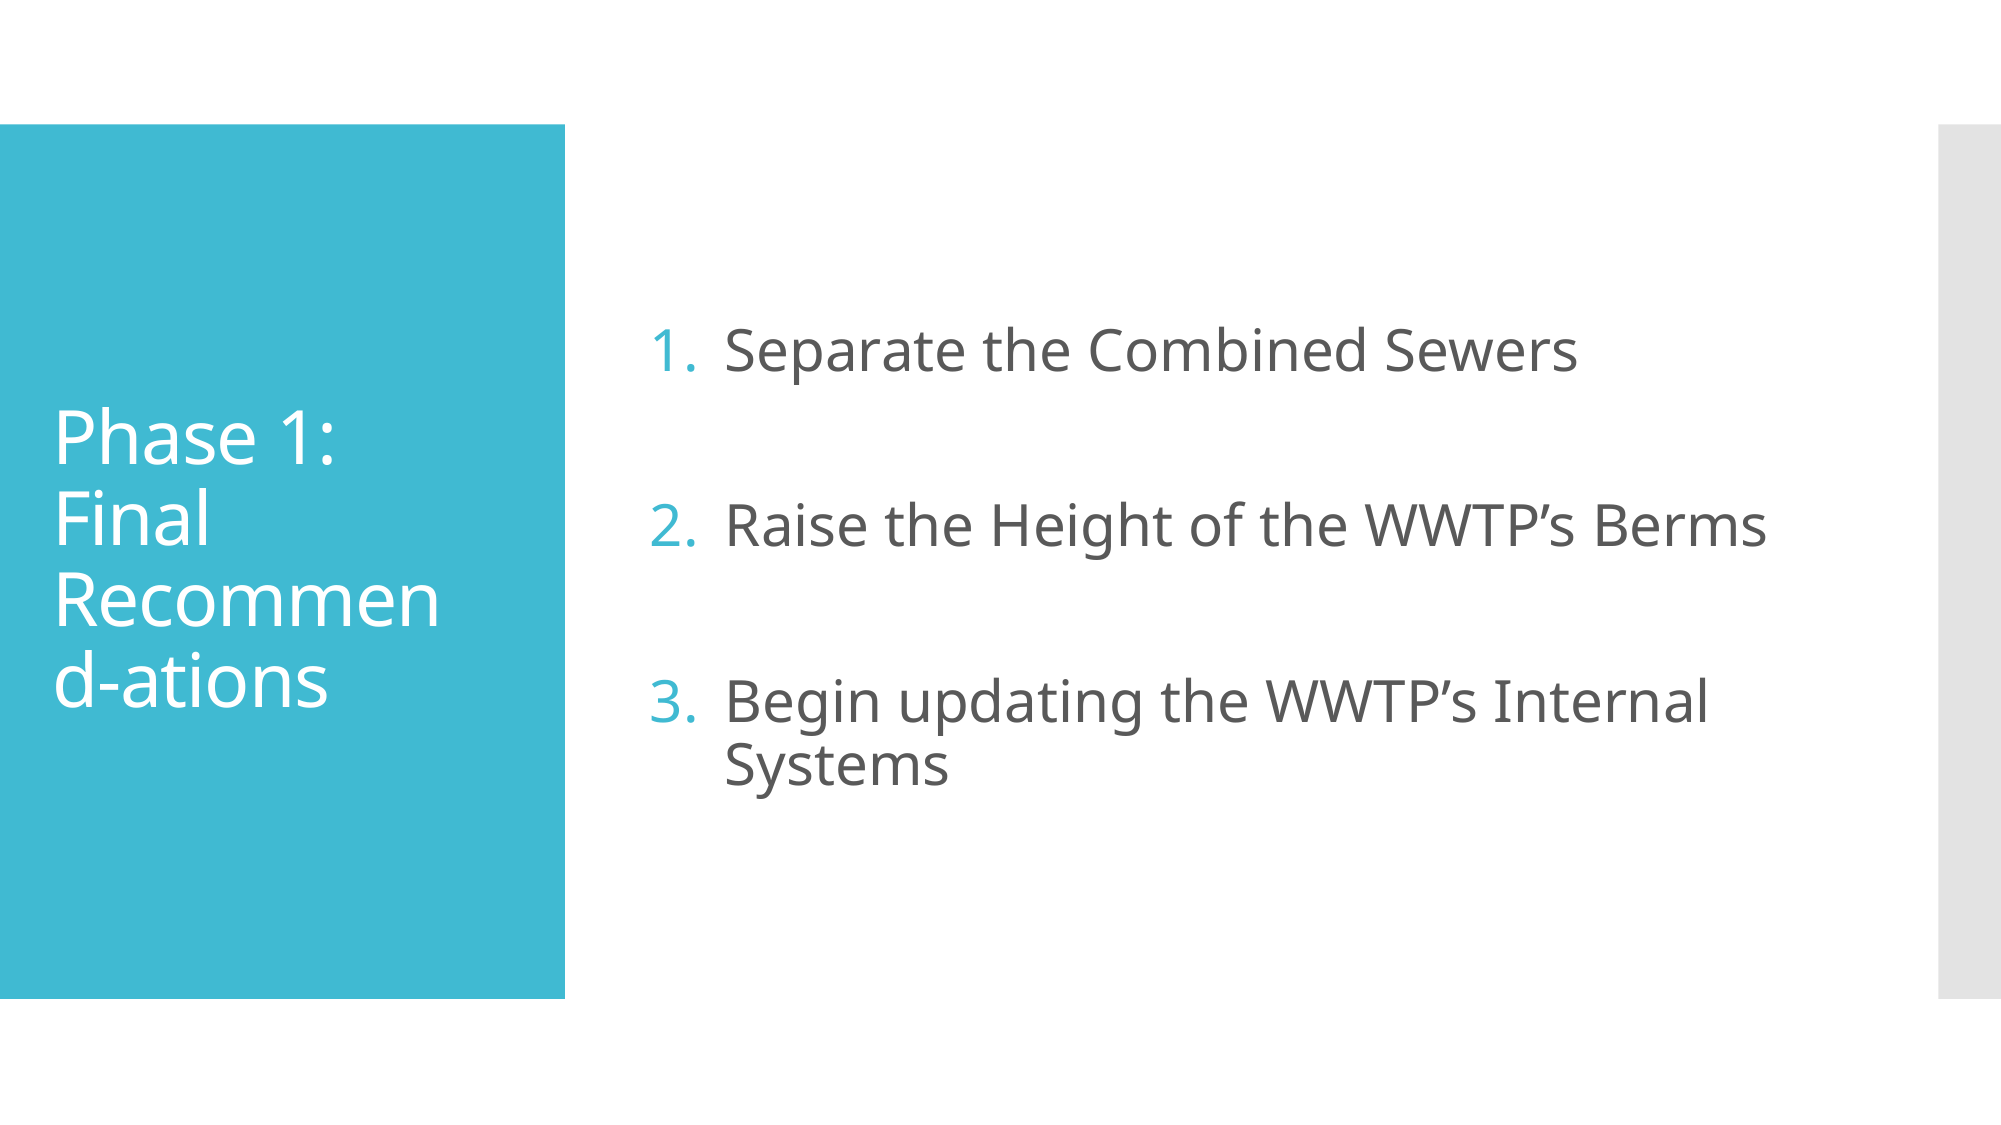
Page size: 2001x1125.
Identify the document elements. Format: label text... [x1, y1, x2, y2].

list Separate the Combined Sewers Raise the Height of the WWTP’s Berms Begin updating the WWTP’s Internal Systems [634, 207, 1835, 982]
title Phase 1: Final Recommend-ations [37, 184, 486, 940]
